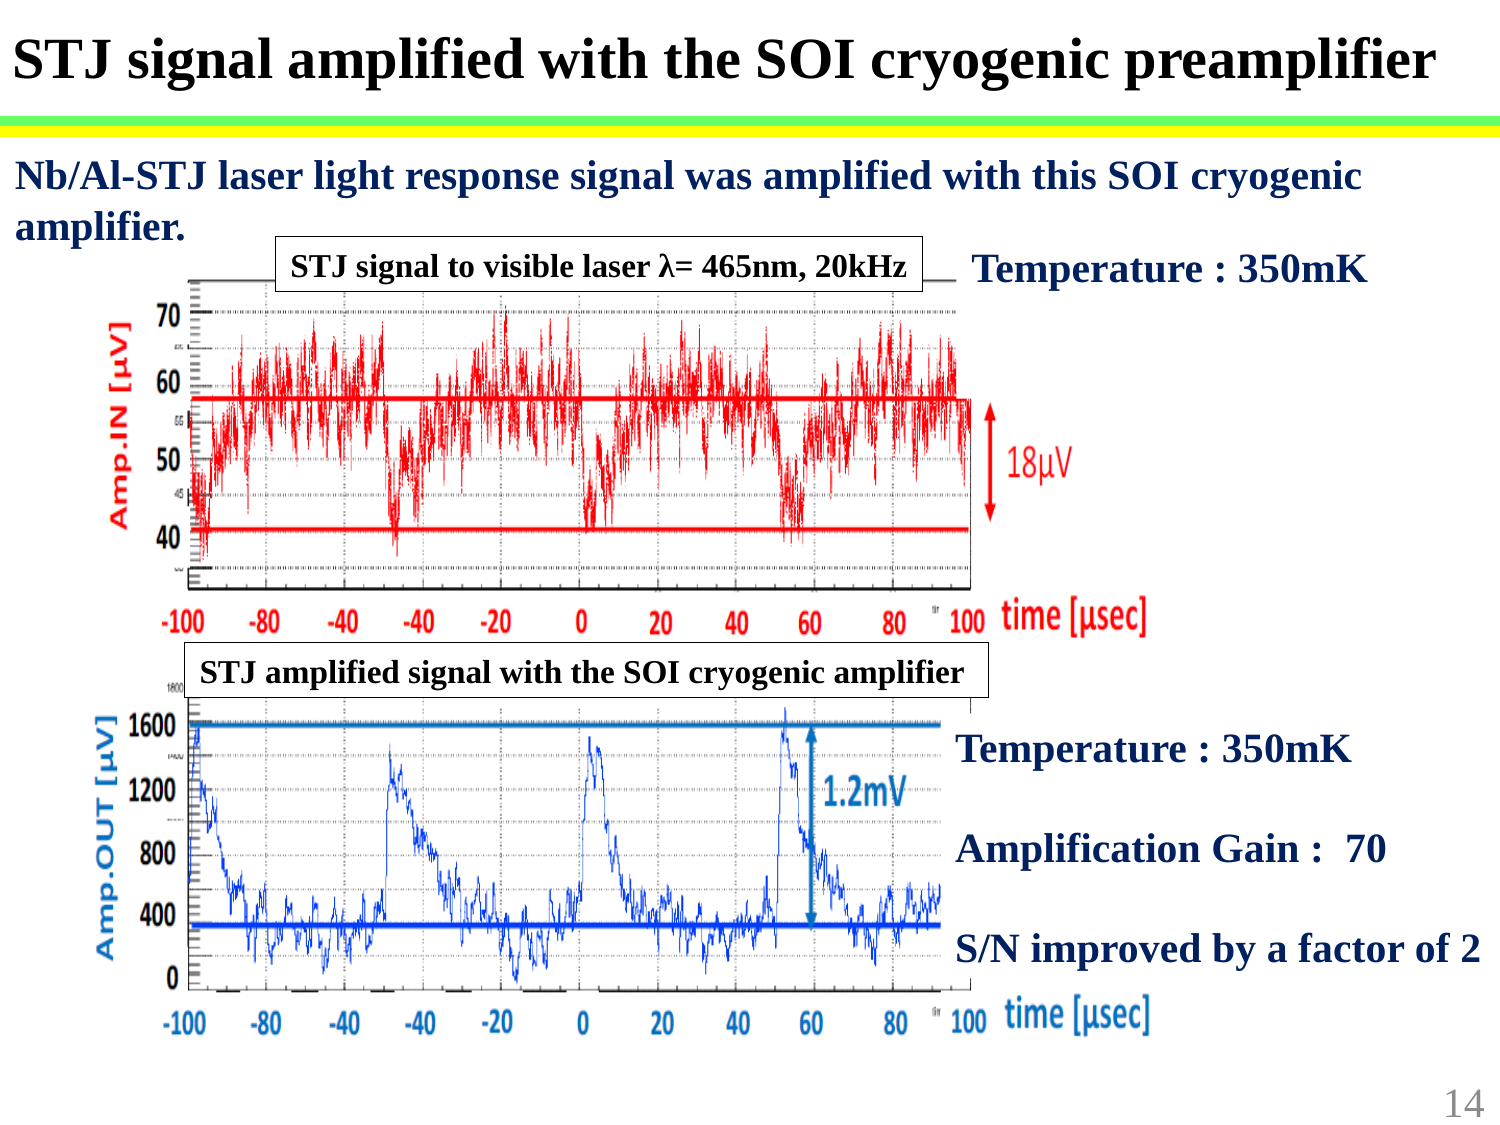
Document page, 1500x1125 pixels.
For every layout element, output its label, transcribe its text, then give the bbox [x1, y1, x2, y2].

text_box STJ signal amplified with the SOI cryogenic preamplifier [0, 1, 1483, 118]
text_box STJ signal to visible laser λ= 465nm, 20kHz [275, 236, 923, 241]
text_box Nb/Al-STJ laser light response signal was amplified with this SOI cryogenic amplifier. [0, 141, 1500, 256]
slide_number 14 [1162, 1071, 1500, 1125]
picture [88, 241, 1311, 1045]
text_box Temperature : 350mK Amplification Gain : 70 S/N improved by a factor of 2 [1311, 713, 1500, 979]
text_box Temperature : 350mK [1311, 256, 1441, 399]
text_box [0, 116, 1500, 126]
text_box [0, 126, 1500, 137]
